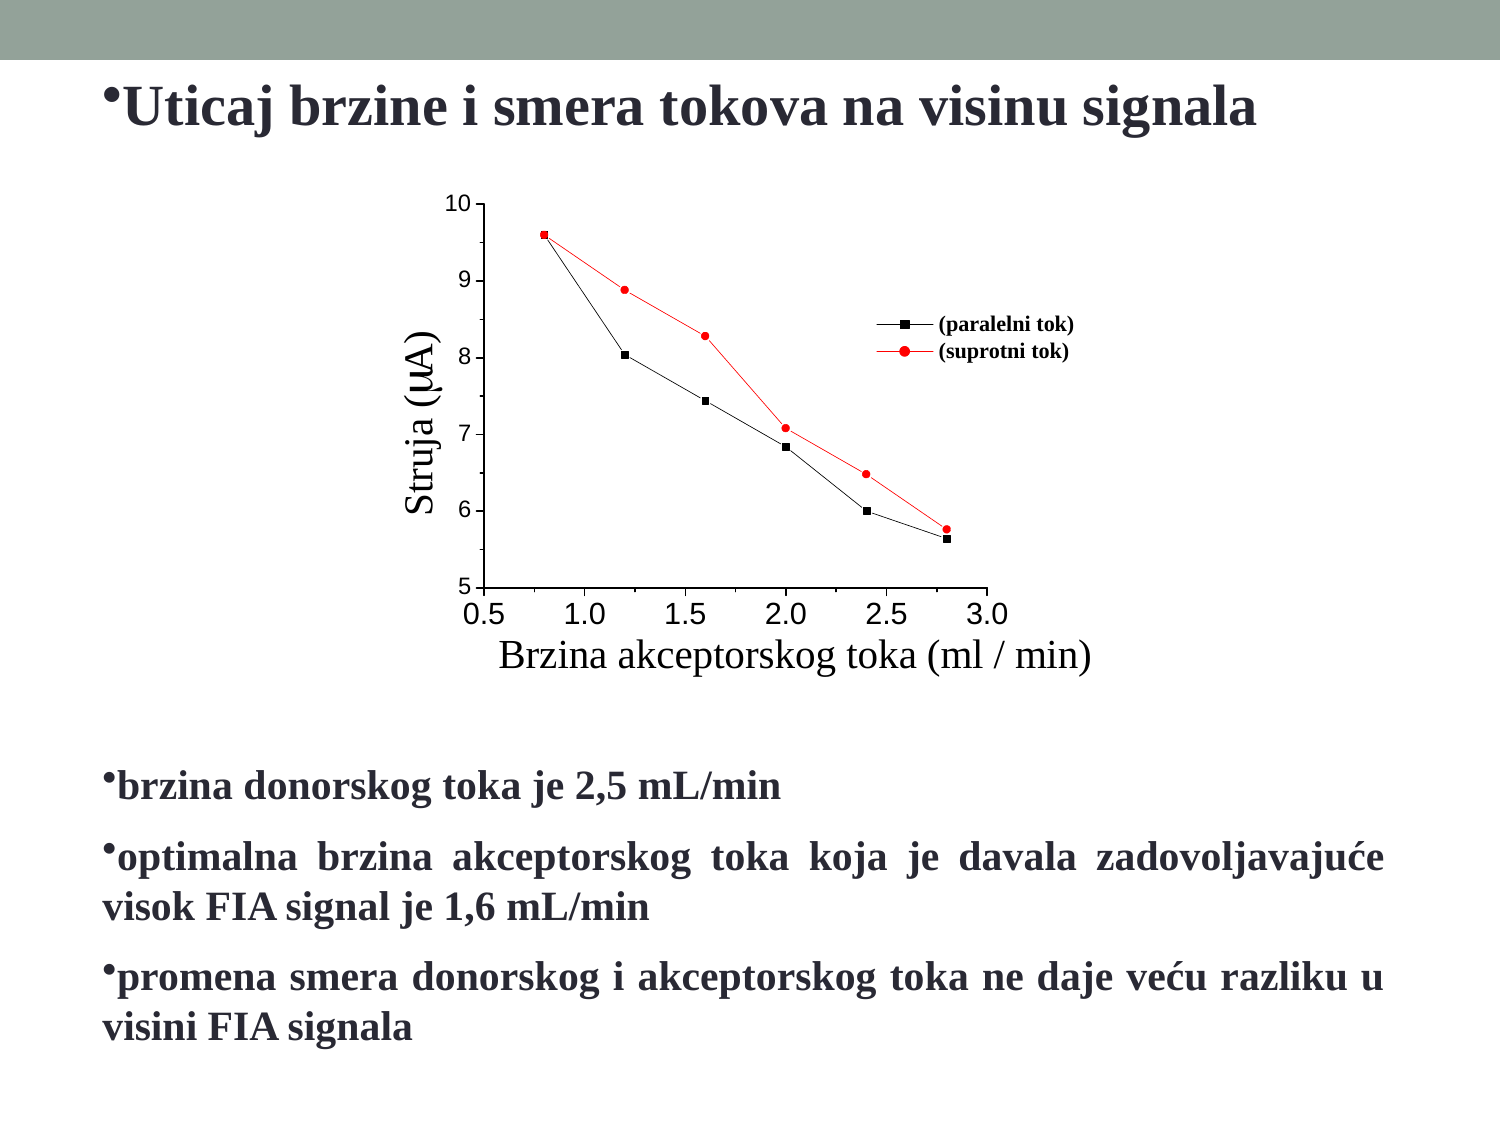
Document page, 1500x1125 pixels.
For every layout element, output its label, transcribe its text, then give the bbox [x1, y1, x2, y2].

text_box Uticaj brzine i smera tokova na visinu signala [87, 59, 1376, 145]
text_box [357, 150, 1130, 725]
text_box brzina donorskog toka je 2,5 mL/min optimalna brzina akceptorskog toka koja je davala zadovoljavajuće visok FIA signal je 1,6 mL/min promena smera donorskog i akceptorskog toka ne daje veću razliku u visini FIA signala [87, 750, 1400, 1057]
